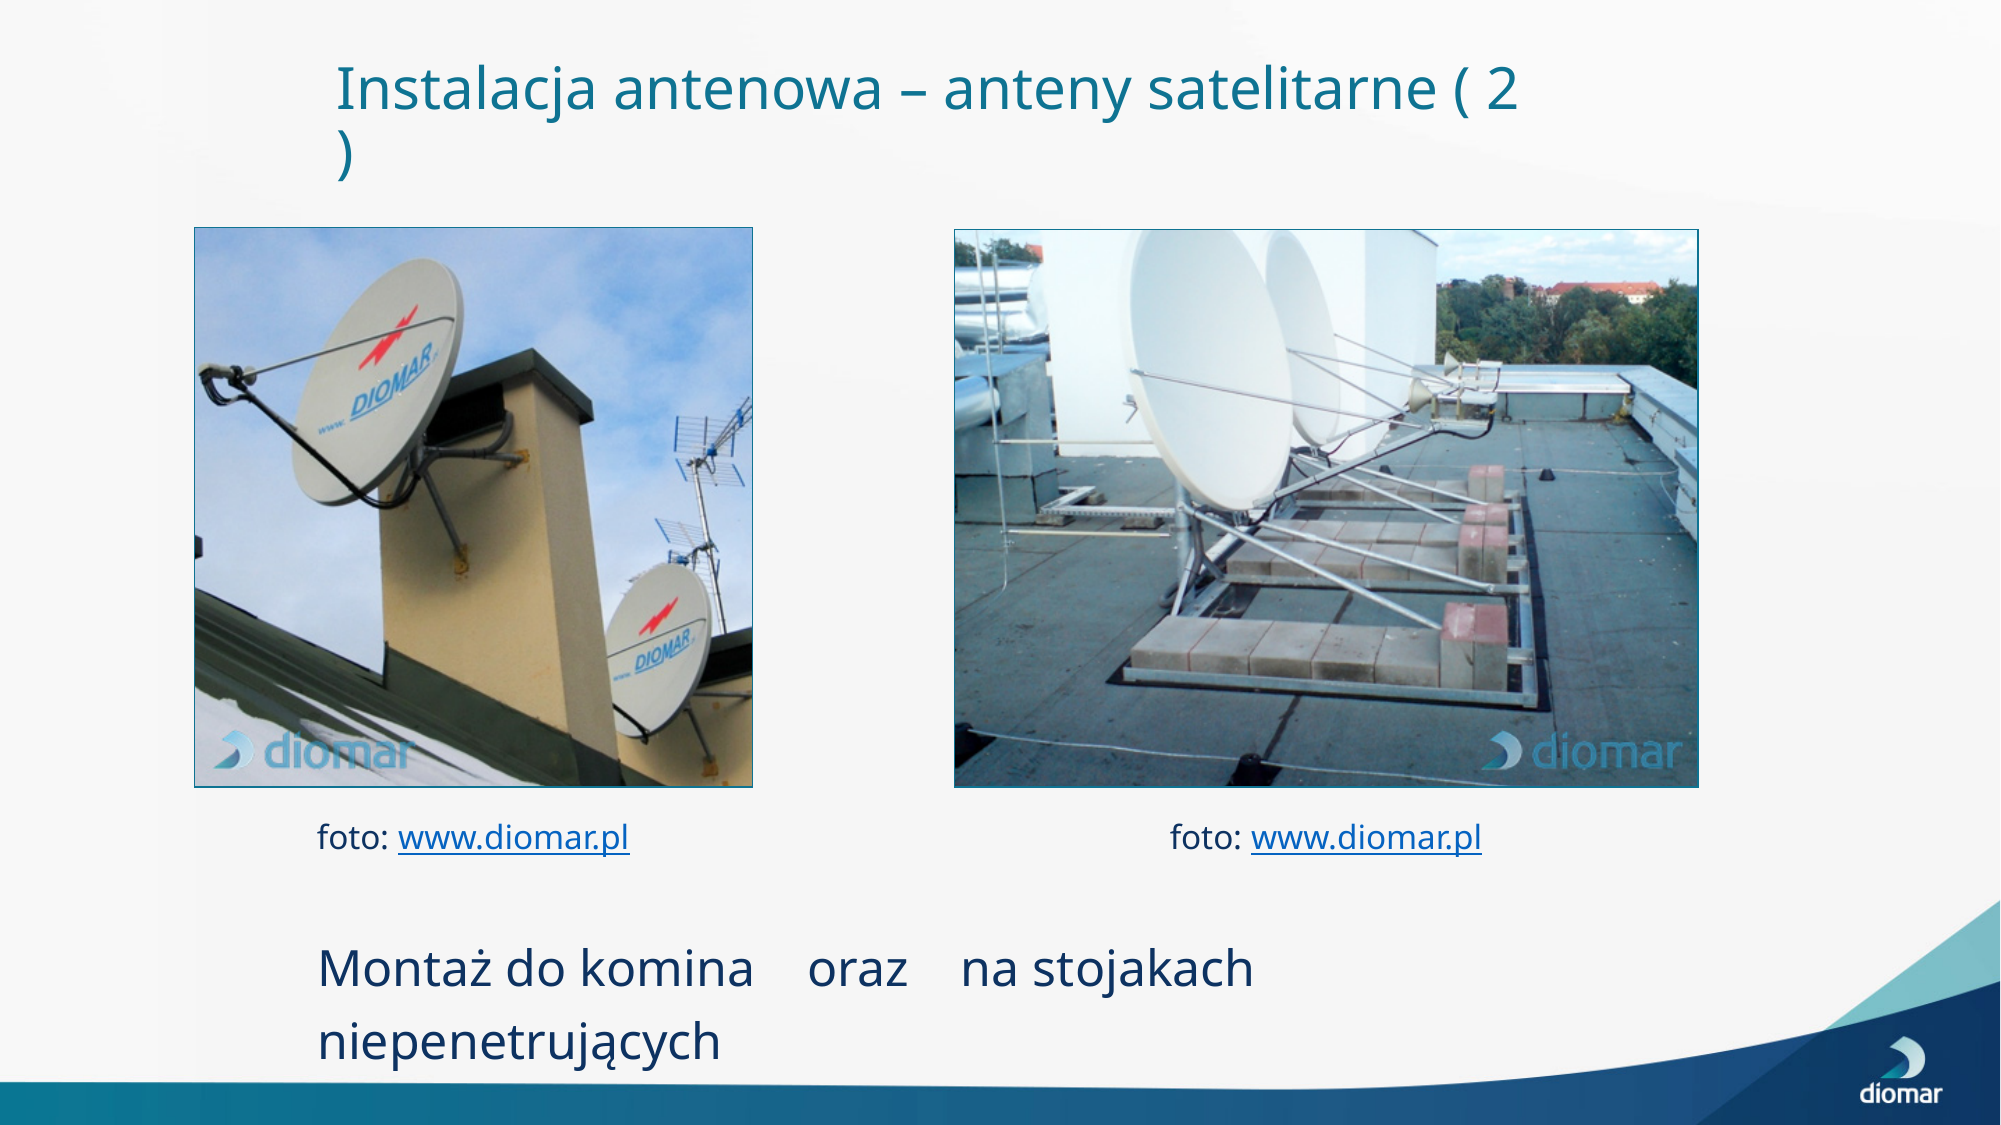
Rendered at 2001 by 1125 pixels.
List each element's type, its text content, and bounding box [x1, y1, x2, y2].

text_box foto: www.diomar.pl [1061, 787, 1591, 876]
text_box foto: www.diomar.pl [208, 787, 738, 876]
picture [0, 0, 2001, 1125]
title Instalacja antenowa – anteny satelitarne ( 2 ) [321, 75, 1547, 169]
text_box Montaż do komina oraz na stojakach niepenetrujących [302, 916, 1566, 1022]
